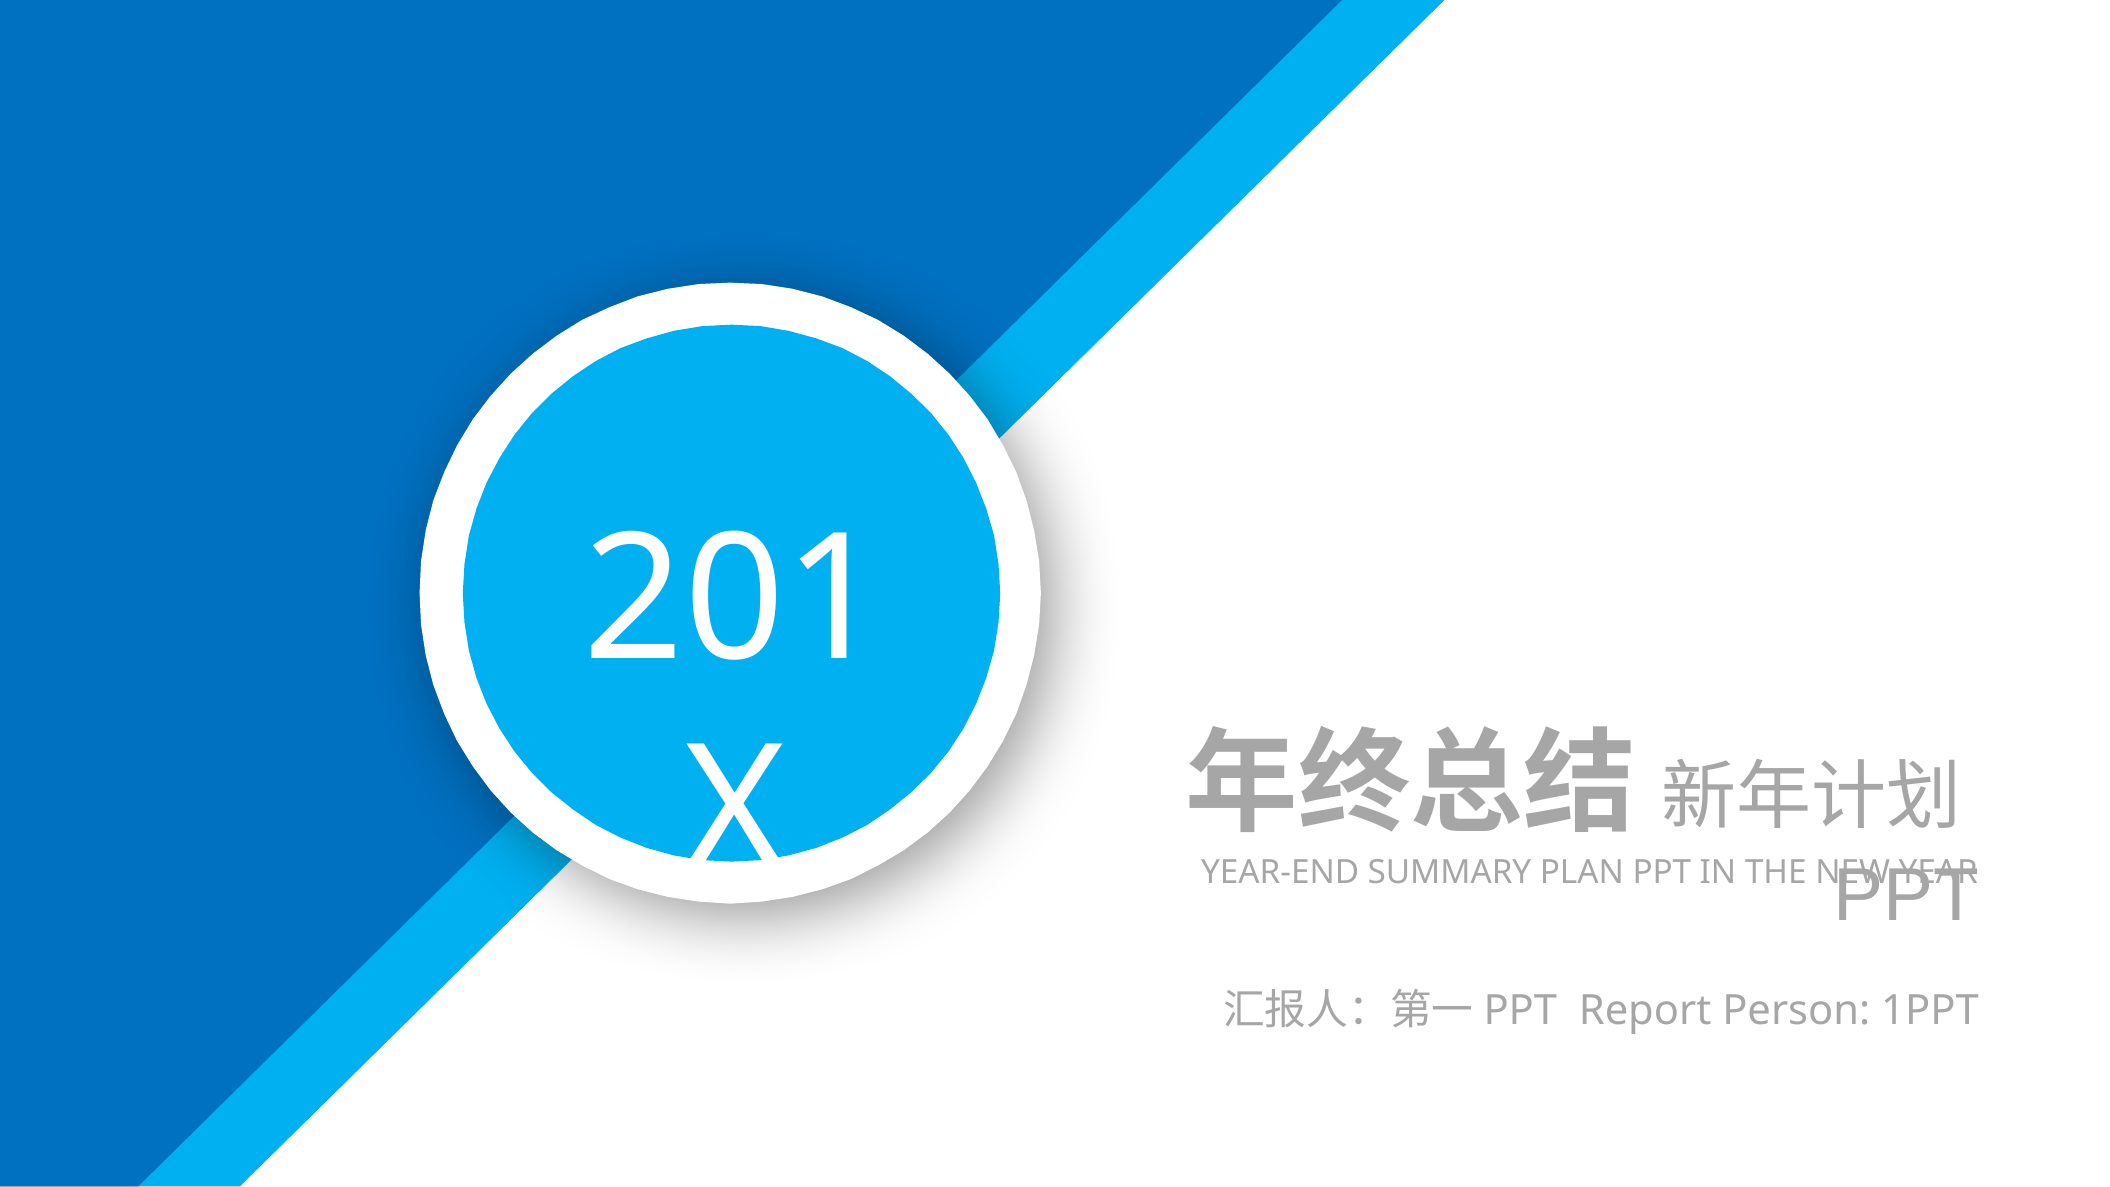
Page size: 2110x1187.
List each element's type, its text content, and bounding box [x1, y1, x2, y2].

text_box [0, 0, 1343, 1187]
text_box Year-end summary plan PPT in the New Year [981, 849, 1979, 890]
text_box 201X [560, 483, 909, 905]
text_box [462, 324, 1001, 800]
text_box [989, 0, 1445, 404]
text_box [419, 282, 1041, 853]
text_box 年终总结 新年计划PPT [1042, 890, 1979, 936]
text_box 年终总结 新年计划PPT [1042, 710, 1979, 849]
text_box 汇报人：第一PPT Report Person: 1PPT [1042, 983, 1979, 1034]
text_box [139, 848, 536, 1187]
